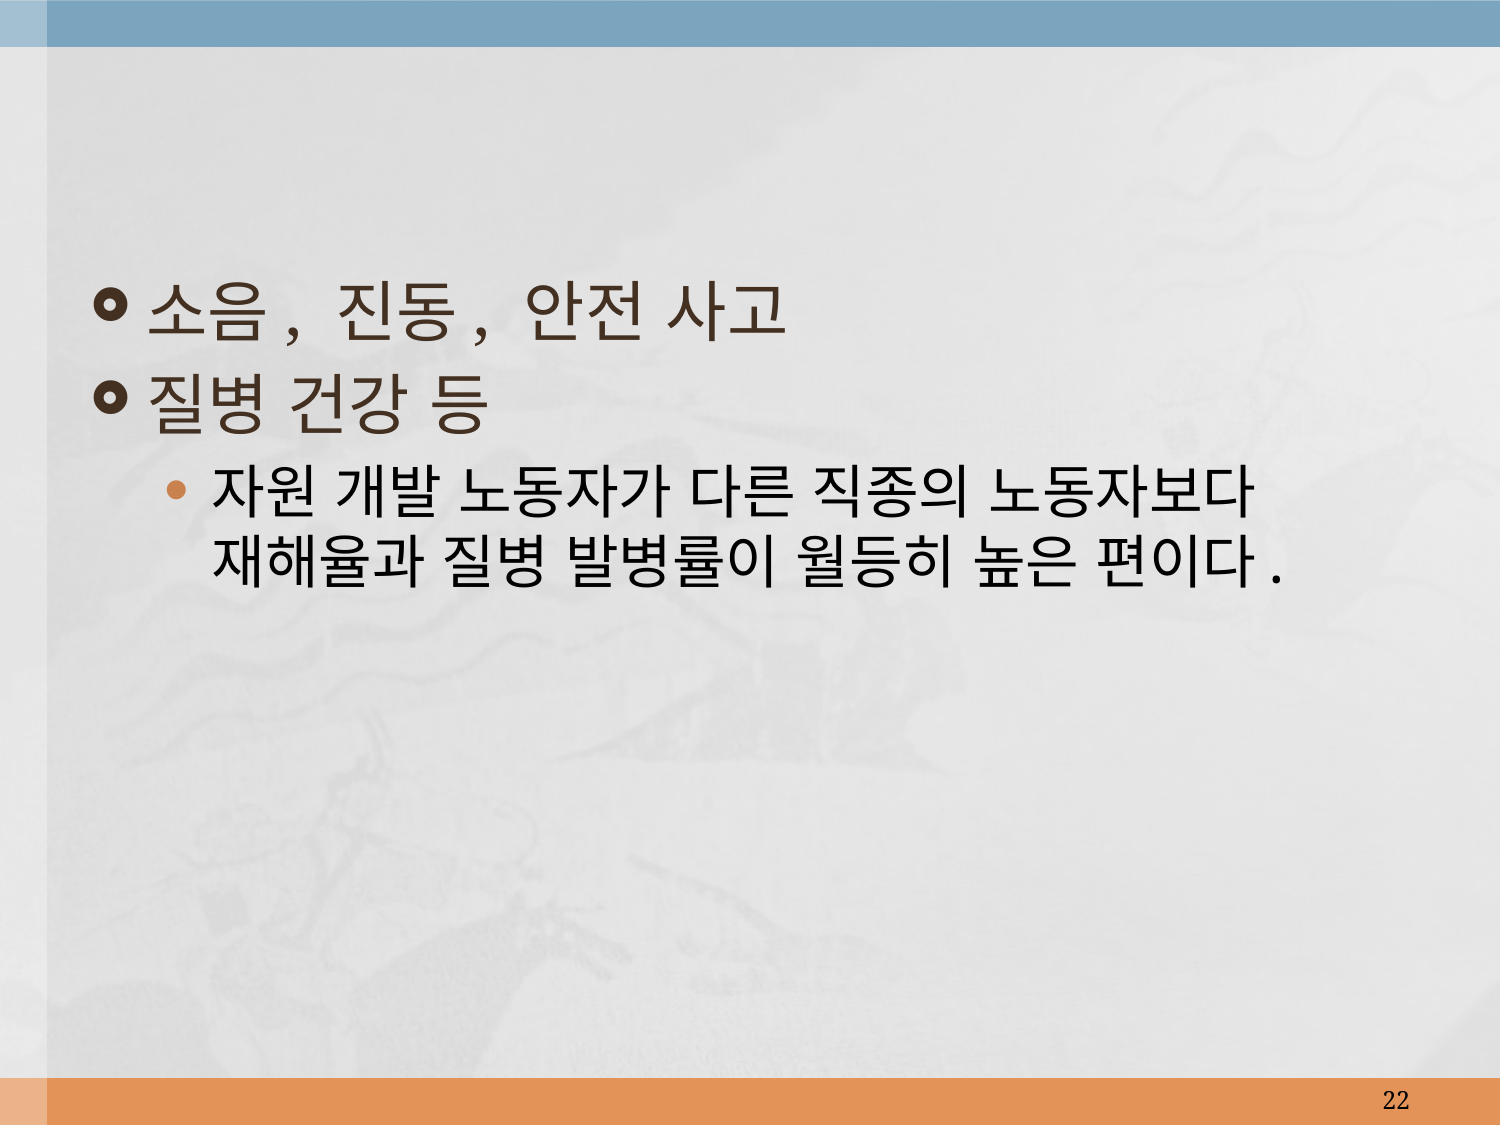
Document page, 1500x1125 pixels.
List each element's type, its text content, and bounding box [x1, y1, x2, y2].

slide_number 22 [1074, 1078, 1425, 1125]
list 소음, 진동, 안전 사고 질병 건강 등 자원 개발 노동자가 다른 직종의 노동자보다 재해율과 질병 발병률이 월등히 높은 편이다. [75, 262, 1425, 1005]
